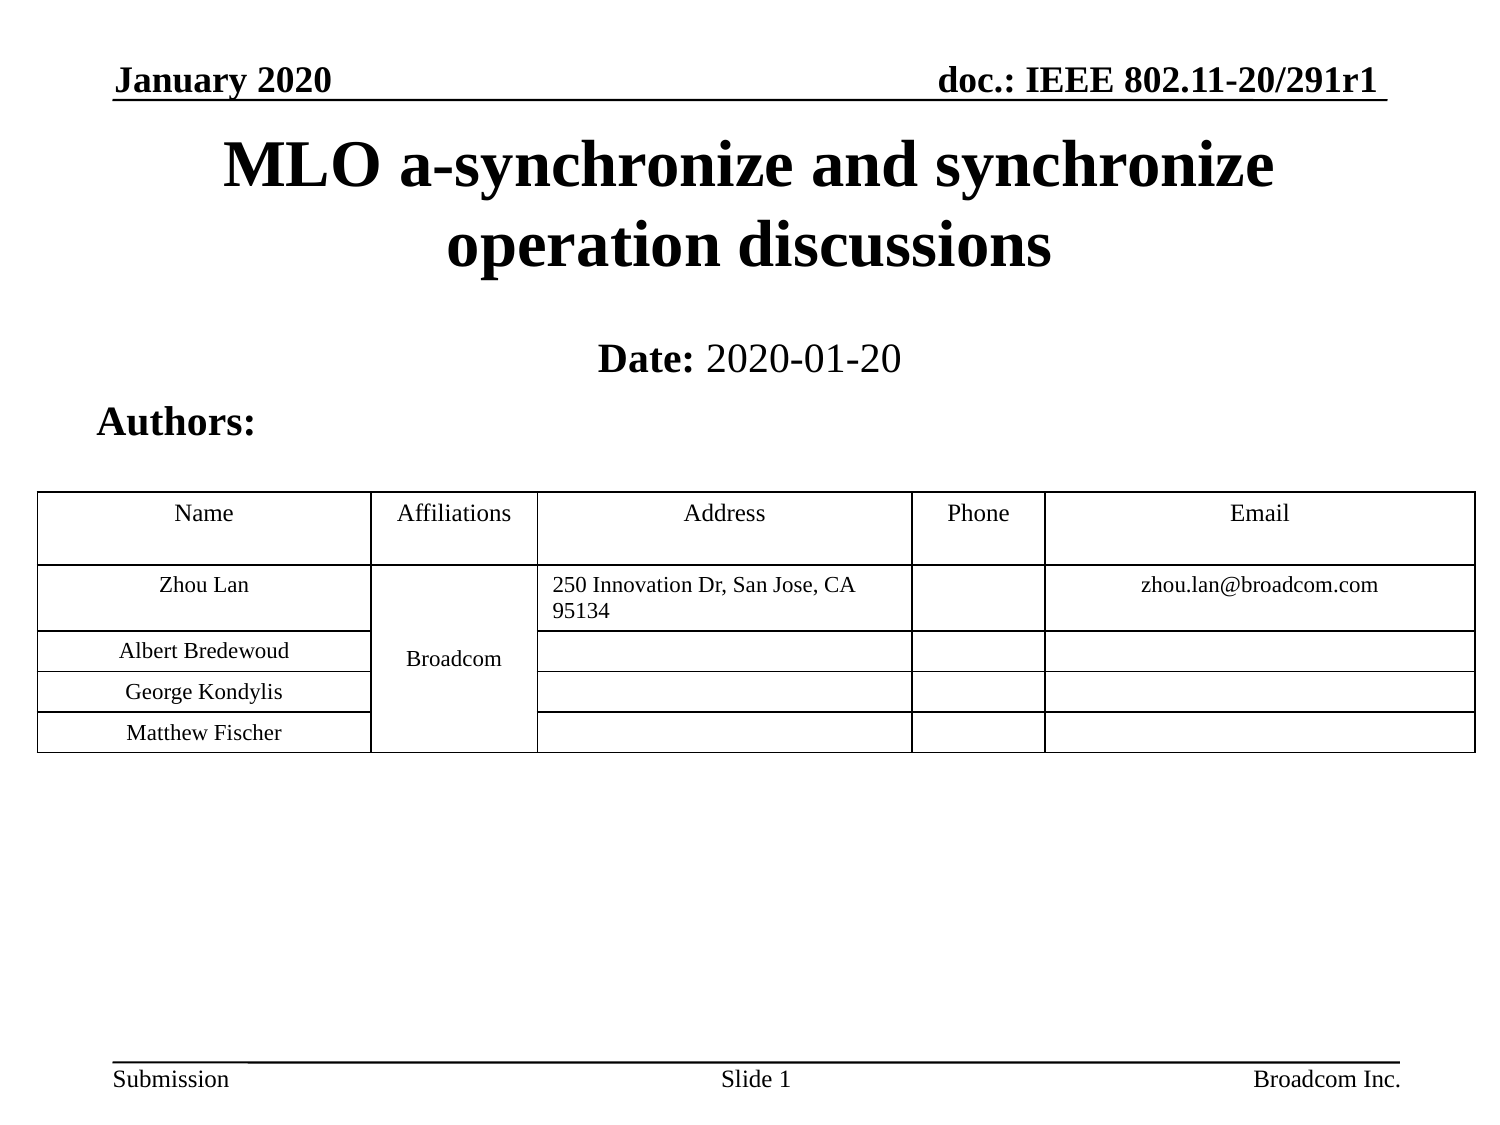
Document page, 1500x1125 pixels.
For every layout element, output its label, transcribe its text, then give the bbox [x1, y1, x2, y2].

table_header Email [1046, 493, 1474, 564]
table_cell 250 Innovation Dr, San Jose, CA 95134 [538, 566, 911, 630]
slide_number Slide 1 [712, 1061, 800, 1093]
title MLO a-synchronize and synchronize operation discussions [112, 112, 1388, 288]
table_cell [1046, 672, 1474, 711]
table_header Phone [913, 493, 1044, 564]
table_cell [913, 713, 1044, 752]
table_cell [538, 713, 911, 752]
table_cell George Kondylis [38, 672, 370, 711]
table_cell [538, 672, 911, 711]
table_cell [538, 632, 911, 671]
table_header Affiliations [372, 493, 537, 564]
table_cell [913, 632, 1044, 671]
table_cell Albert Bredewoud [38, 632, 370, 671]
text_box Authors: [81, 385, 319, 449]
table_cell [913, 672, 1044, 711]
table_cell [1046, 632, 1474, 671]
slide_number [114, 54, 335, 101]
table_cell Zhou Lan [38, 566, 370, 630]
table_cell Matthew Fischer [38, 713, 370, 752]
table_cell zhou.lan@broadcom.com [1046, 566, 1474, 630]
table_cell [1046, 713, 1474, 752]
footer Broadcom Inc. [1250, 1061, 1402, 1093]
table_cell Broadcom [372, 566, 537, 752]
table_header Address [538, 493, 911, 564]
list Date: 2020-01-20 [112, 323, 1388, 386]
table_header Name [38, 493, 370, 564]
table_cell [913, 566, 1044, 630]
